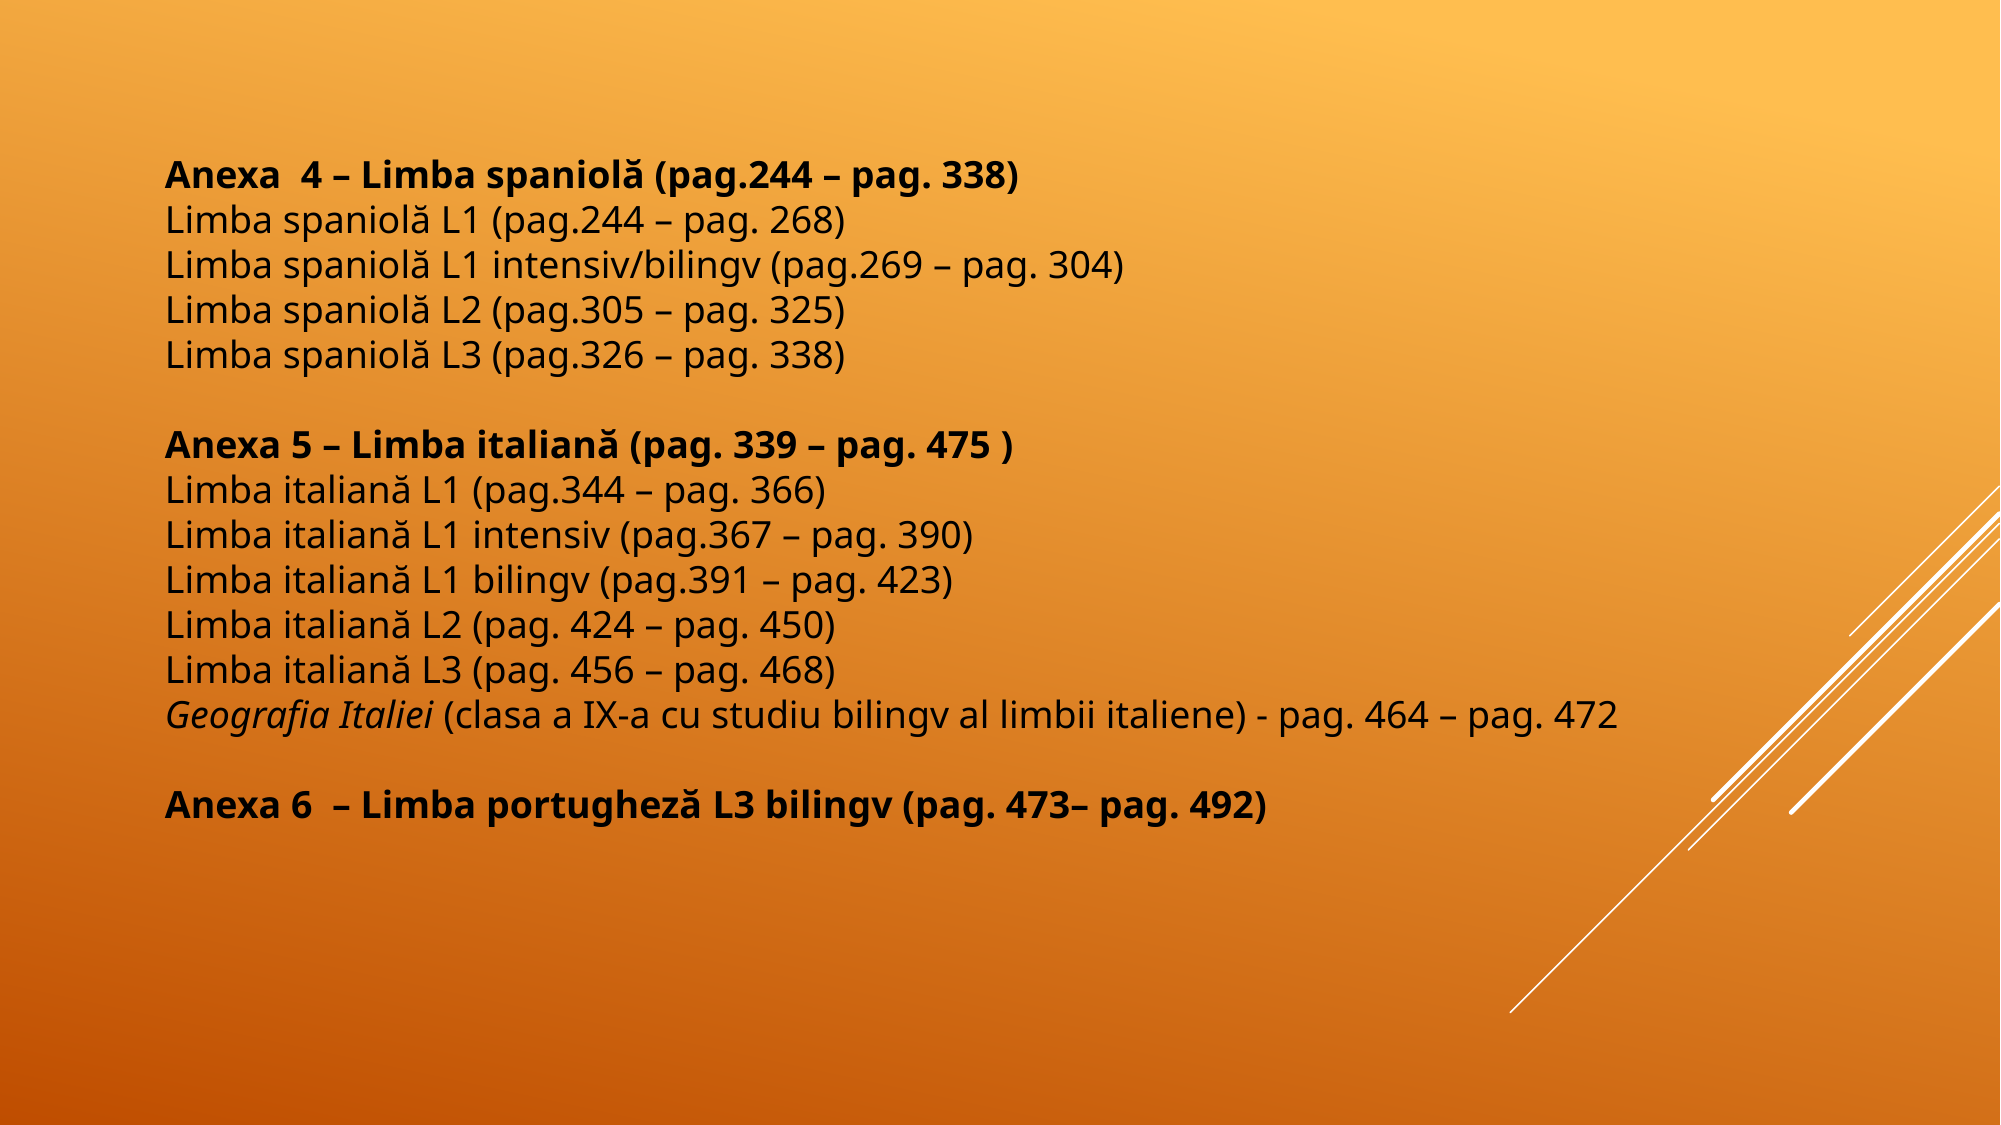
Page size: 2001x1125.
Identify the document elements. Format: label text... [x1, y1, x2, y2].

text_box Anexa 4 – Limba spaniolă (pag.244 – pag. 338) Limba spaniolă L1 (pag.244 – pag. 268) Limba spaniolă L1 intensiv/bilingv (pag.269 – pag. 304) Limba spaniolă L2 (pag.305 – pag. 325) Limba spaniolă L3 (pag.326 – pag. 338) Anexa 5 – Limba italiană (pag. 339 – pag. 475 ) Limba italiană L1 (pag.344 – pag. 366) Limba italiană L1 intensiv (pag.367 – pag. 390) Limba italiană L1 bilingv (pag.391 – pag. 423) Limba italiană L2 (pag. 424 – pag. 450) Limba italiană L3 (pag. 456 – pag. 468) Geografia Italiei (clasa a IX-a cu studiu bilingv al limbii italiene) - pag. 464 – pag. 472 Anexa 6 – Limba portugheză L3 bilingv (pag. 473– pag. 492) [149, 143, 1834, 834]
